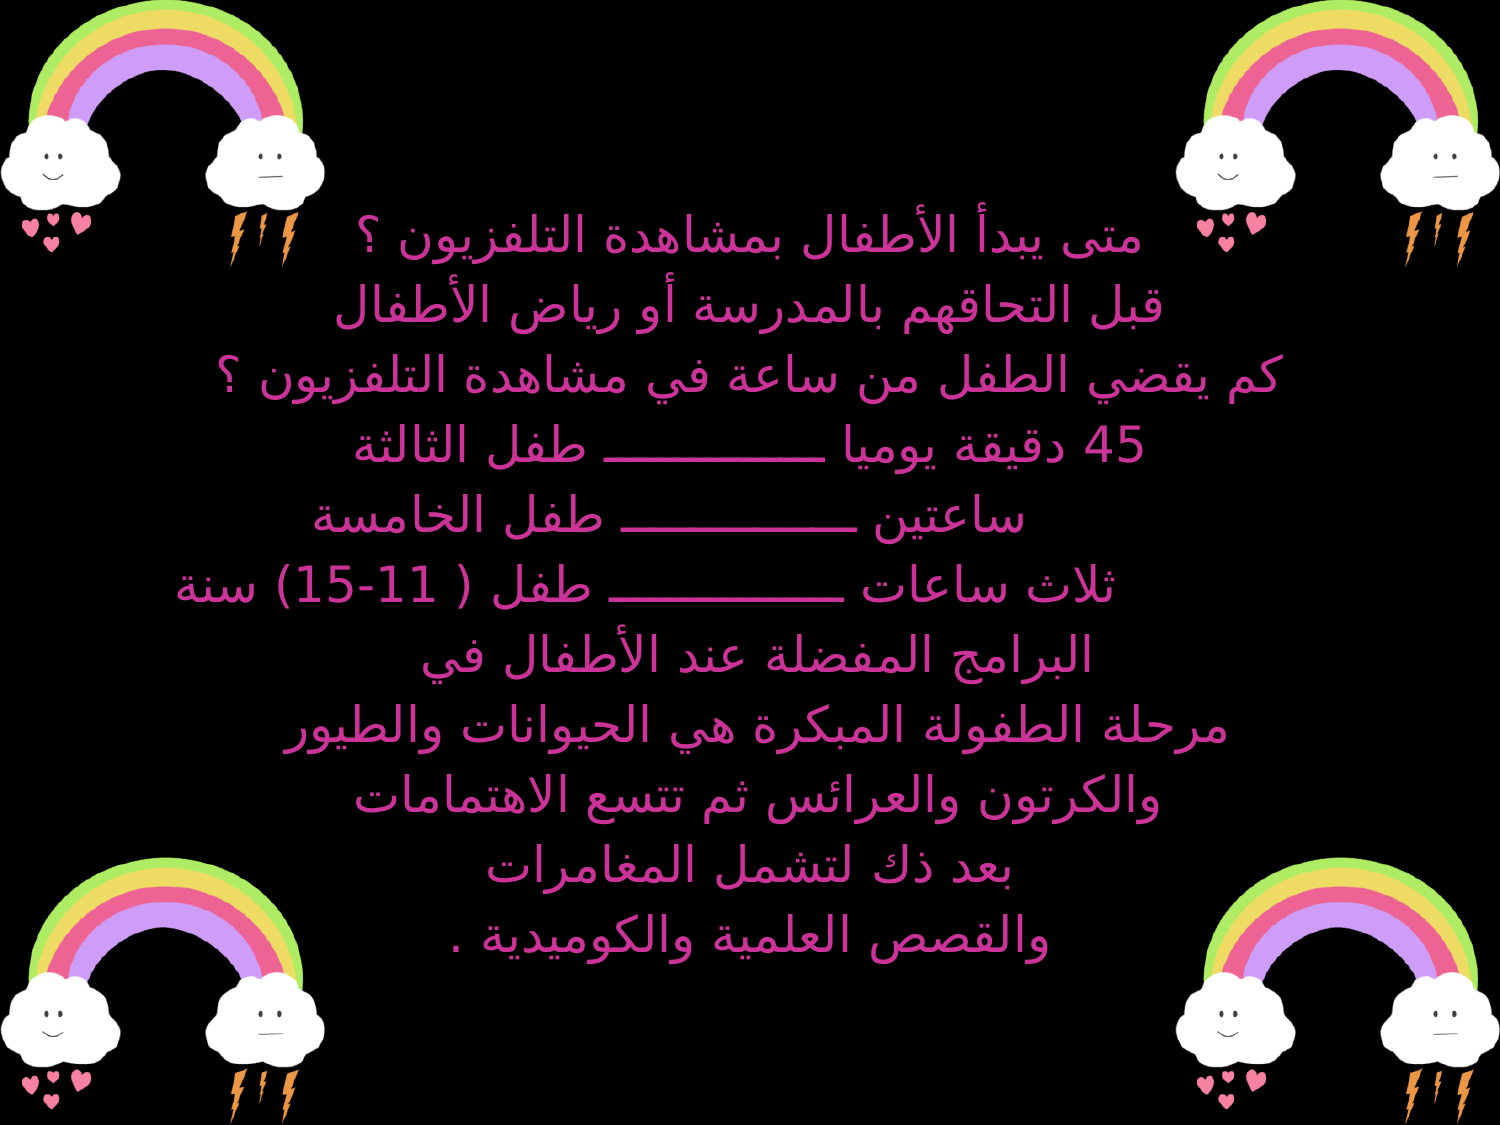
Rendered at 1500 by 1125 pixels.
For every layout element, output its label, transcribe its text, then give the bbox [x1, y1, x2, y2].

list متى يبدأ الأطفال بمشاهدة التلفزيون ؟ قبل التحاقهم بالمدرسة أو رياض الأطفال كم يقضي الطفل من ساعة في مشاهدة التلفزيون ؟ 45 دقيقة يوميا ـــــــــــــــ طفل الثالثة ساعتين ــــــــــــــــ طفل الخامسة ثلاث ساعات ــــــــــــــــ طفل ( 11-15) سنة البرامج المفضلة عند الأطفال في مرحلة الطفولة المبكرة هي الحيوانات والطيور والكرتون والعرائس ثم تتسع الاهتمامات بعد ذك لتشمل المغامرات والقصص العلمية والكوميدية . [0, 125, 1500, 1006]
picture [1174, 857, 1500, 1125]
picture [0, 0, 325, 268]
picture [1174, 0, 1500, 268]
picture [0, 857, 325, 1125]
